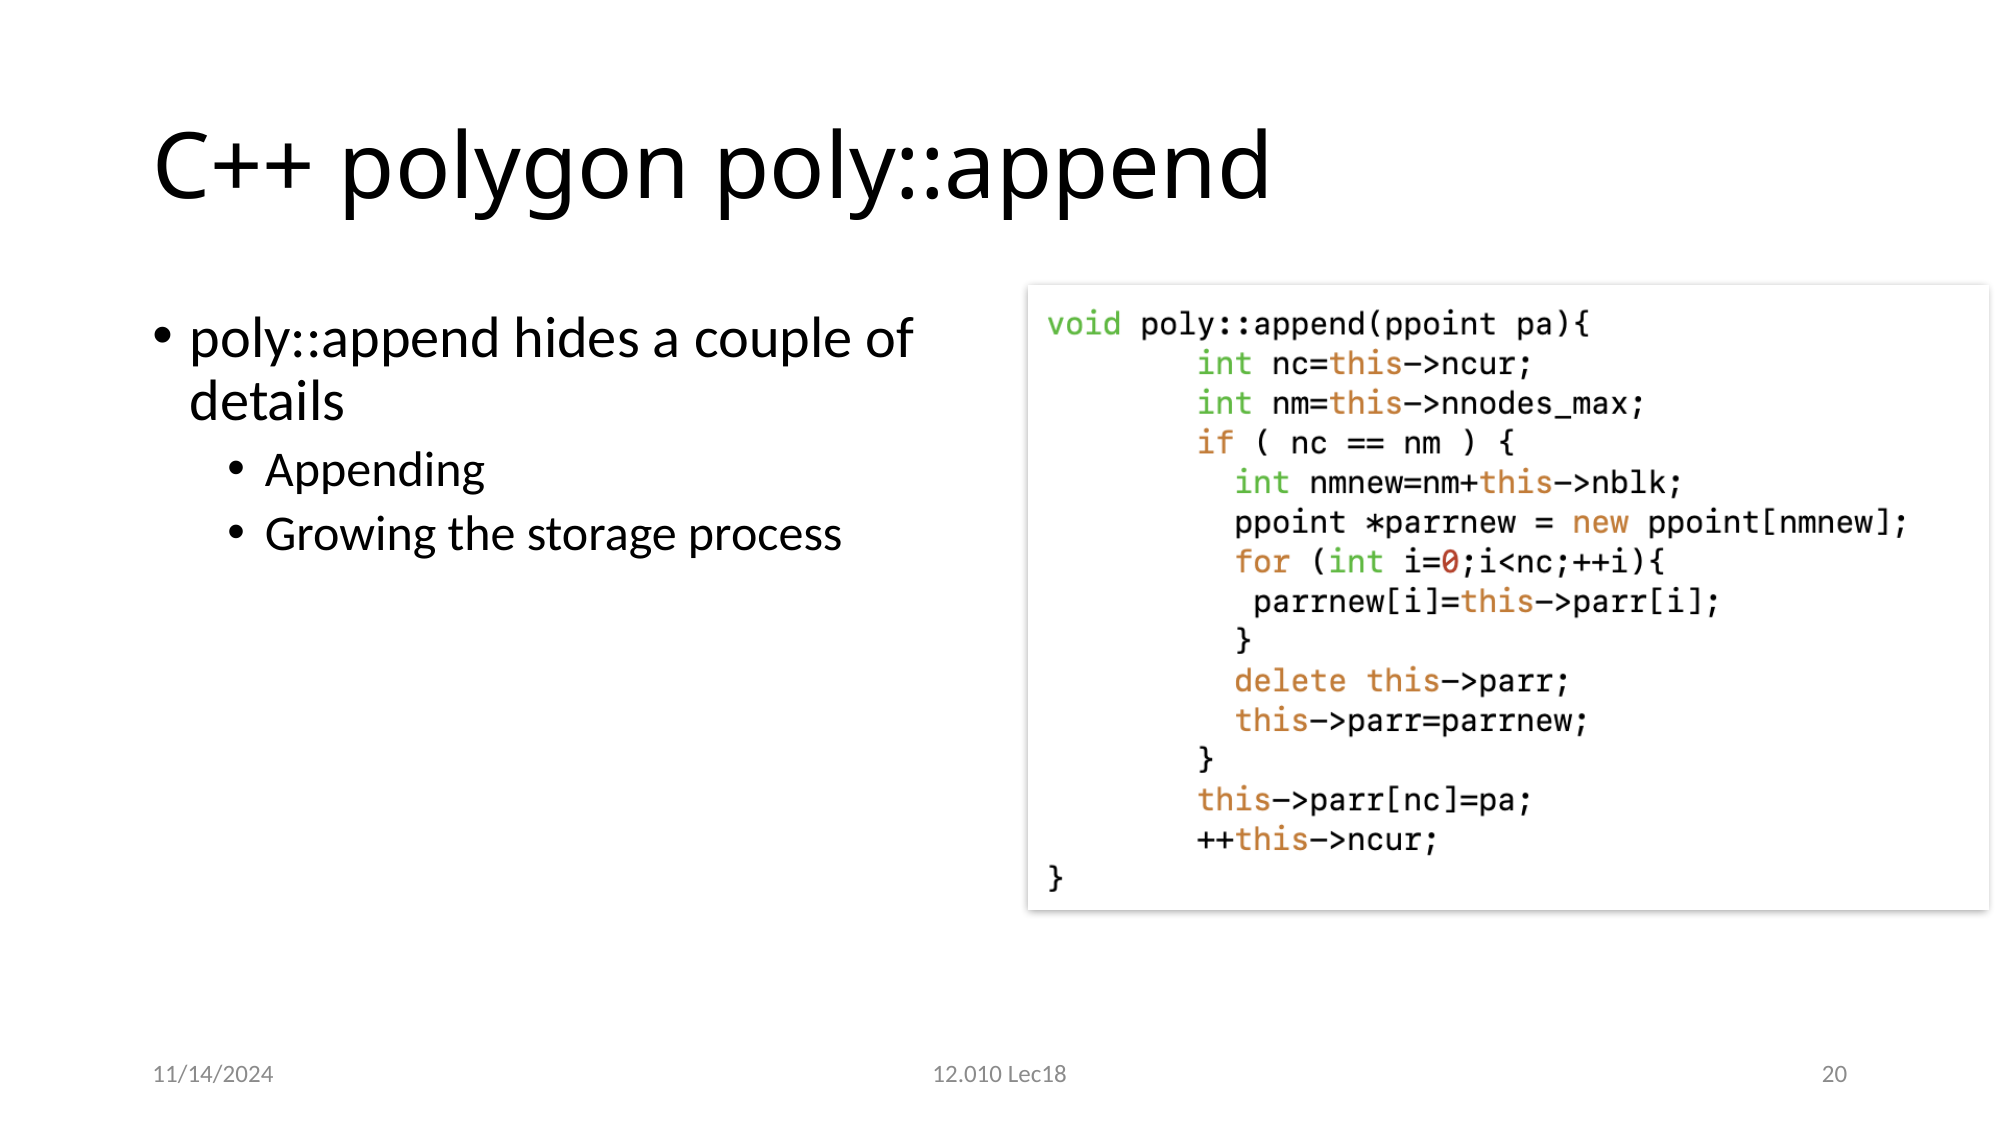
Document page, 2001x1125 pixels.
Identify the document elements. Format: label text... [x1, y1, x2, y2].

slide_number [137, 1042, 588, 1103]
list poly::append hides a couple of details Appending Growing the storage process [137, 299, 1000, 1014]
slide_number 20 [1412, 1042, 1863, 1103]
title C++ polygon poly::append [137, 59, 1863, 278]
footer 12.010 Lec18 [662, 1042, 1338, 1103]
picture [1042, 299, 1975, 896]
